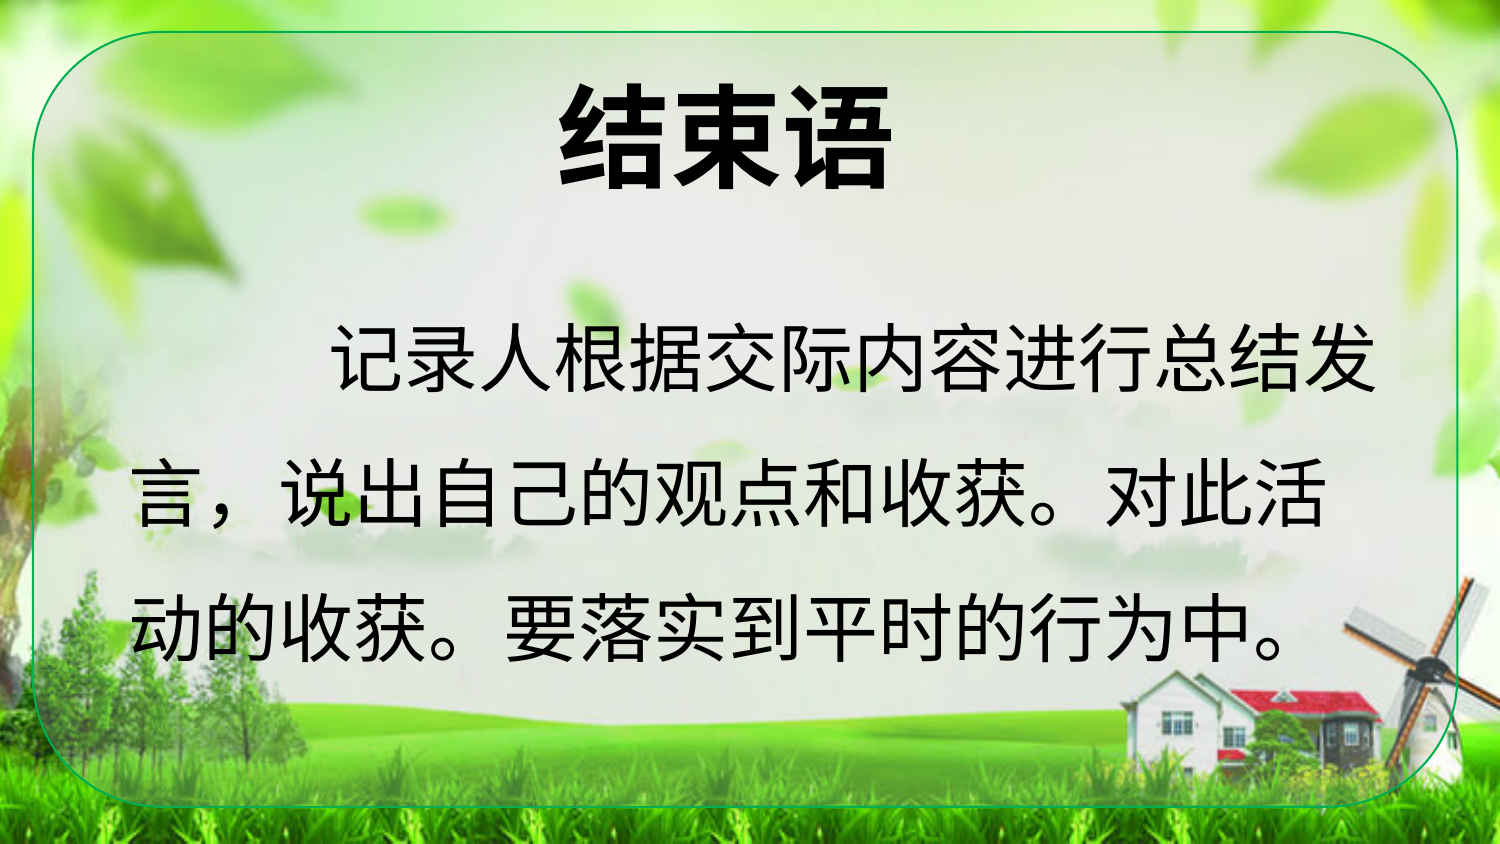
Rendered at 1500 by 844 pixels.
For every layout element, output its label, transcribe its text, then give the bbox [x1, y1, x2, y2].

picture [0, 0, 1500, 844]
text_box 记录人根据交际内容进行总结发言，说出自己的观点和收获。对此活动的收获。要落实到平时的行为中。 [117, 261, 1412, 678]
title 结束语 [79, 61, 1374, 225]
